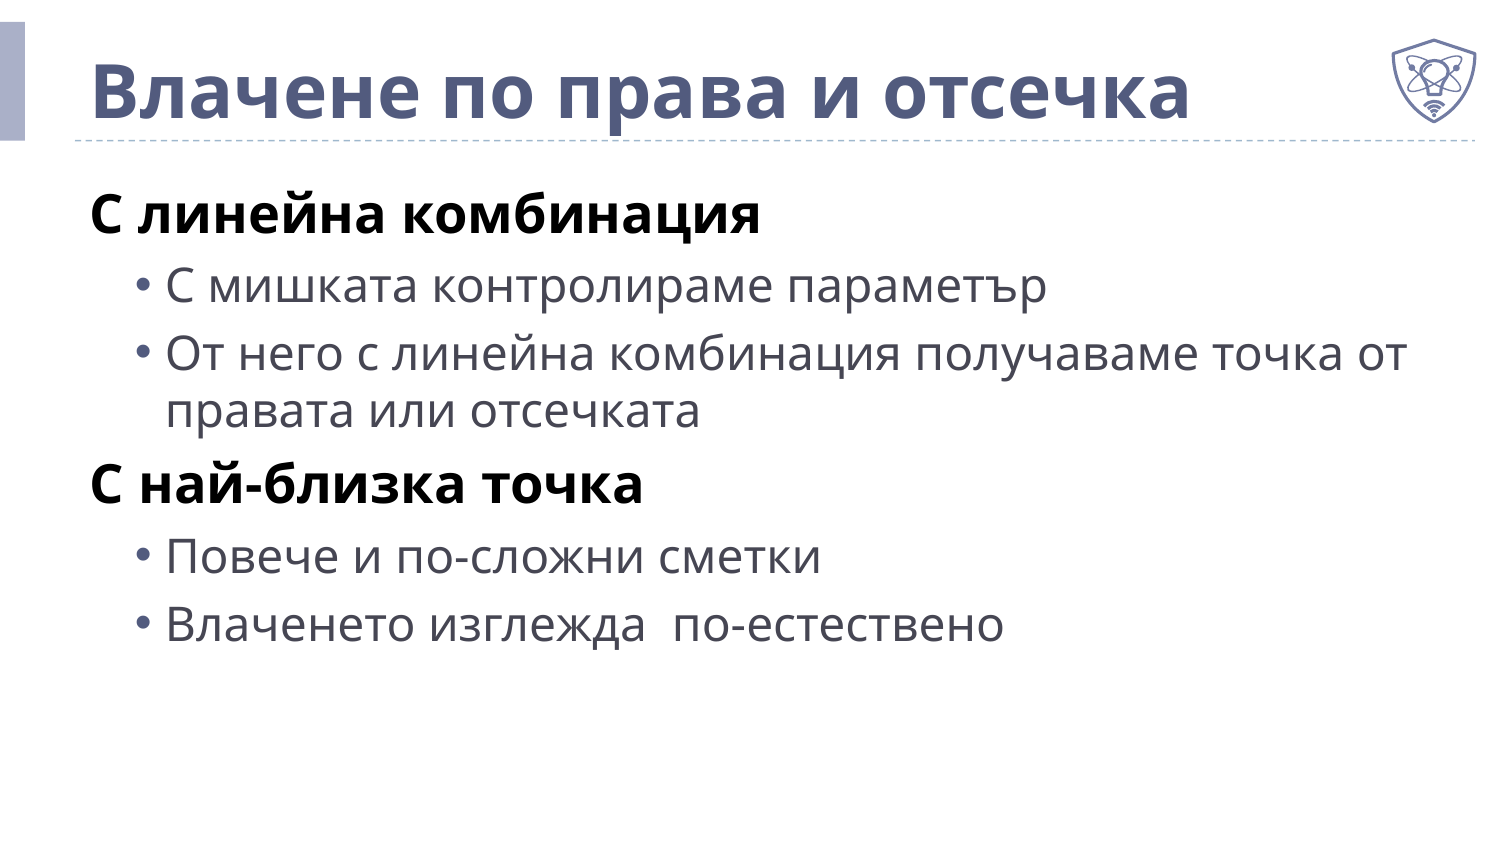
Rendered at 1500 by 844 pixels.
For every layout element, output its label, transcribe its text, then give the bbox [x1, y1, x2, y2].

title Влачене по права и отсечка [75, 18, 1475, 141]
list С линейна комбинация С мишката контролираме параметър От него с линейна комбинация получаваме точка от правата или отсечката С най-близка точка Повече и по-сложни сметки Влаченето изглежда по-естествено [75, 171, 1475, 835]
